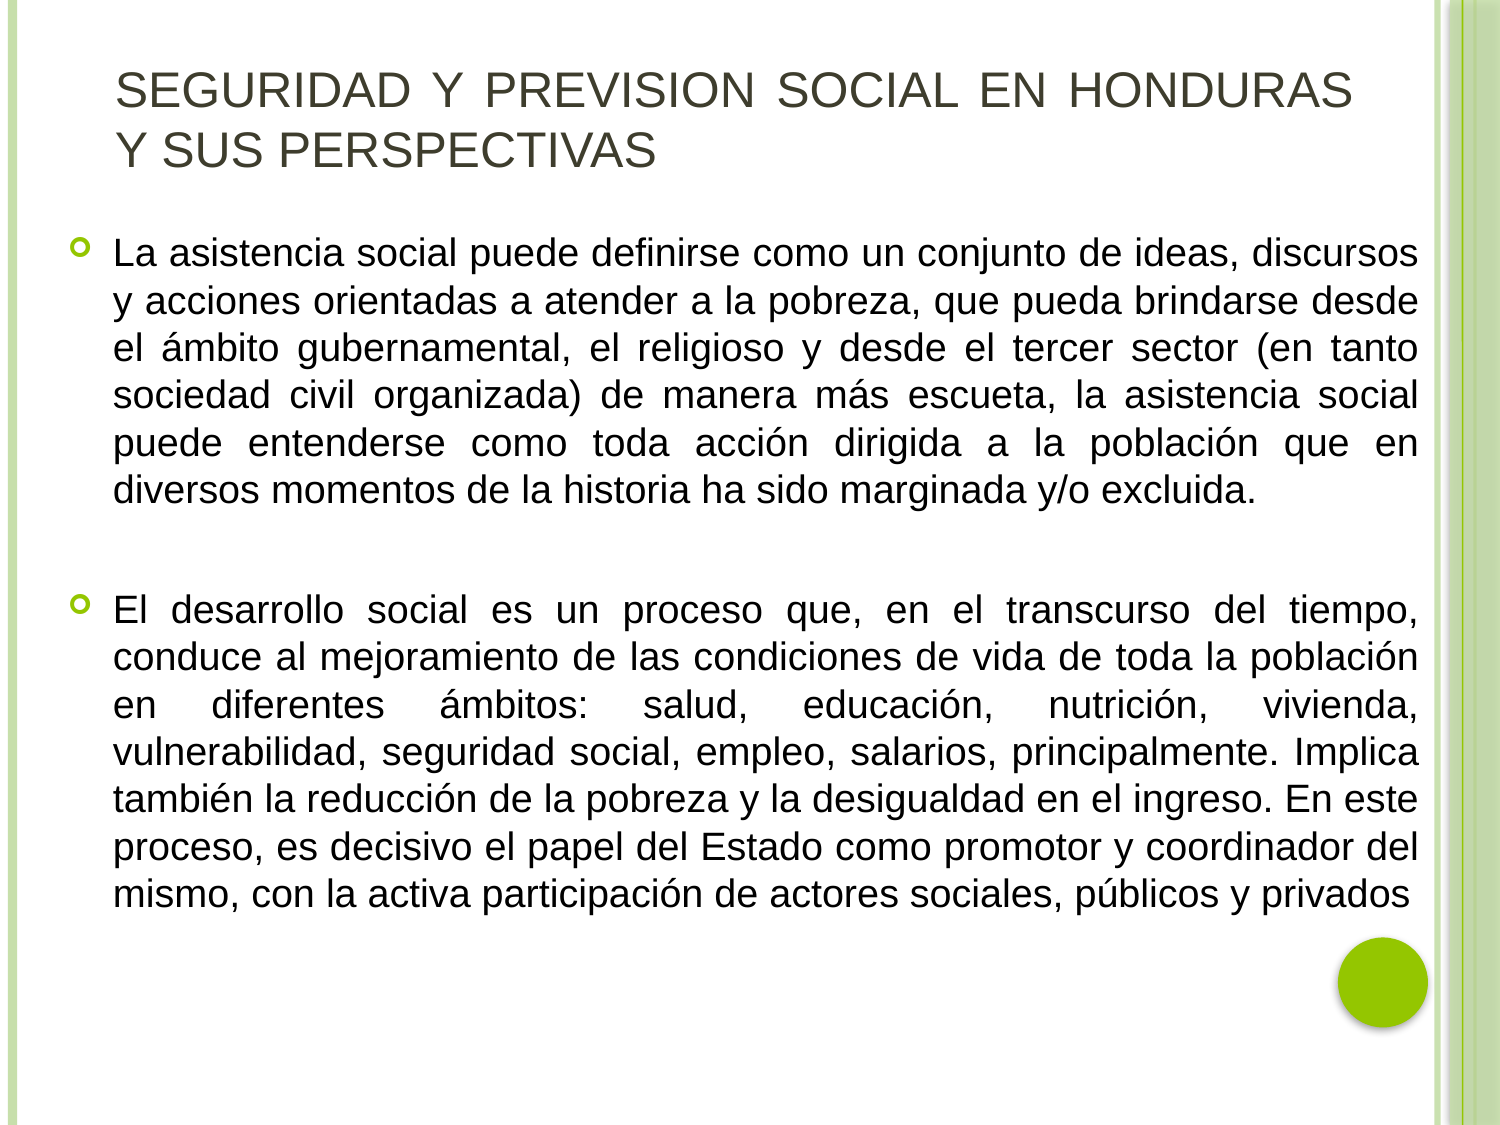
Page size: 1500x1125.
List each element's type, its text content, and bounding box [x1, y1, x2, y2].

title SEGURIDAD Y PREVISION SOCIAL EN HONDURAS Y SUS PERSPECTIVAS [100, 42, 1369, 185]
list La asistencia social puede definirse como un conjunto de ideas, discursos y acciones orientadas a atender a la pobreza, que pueda brindarse desde el ámbito gubernamental, el religioso y desde el tercer sector (en tanto sociedad civil organizada) de manera más escueta, la asistencia social puede entenderse como toda acción dirigida a la población que en diversos momentos de la historia ha sido marginada y/o excluida. El desarrollo social es un proceso que, en el transcurso del tiempo, conduce al mejoramiento de las condiciones de vida de toda la población en diferentes ámbitos: salud, educación, nutrición, vivienda, vulnerabilidad, seguridad social, empleo, salarios, principalmente. Implica también la reducción de la pobreza y la desigualdad en el ingreso. En este proceso, es decisivo el papel del Estado como promotor y coordinador del mismo, con la activa participación de actores sociales, públicos y privados [53, 219, 1436, 1000]
